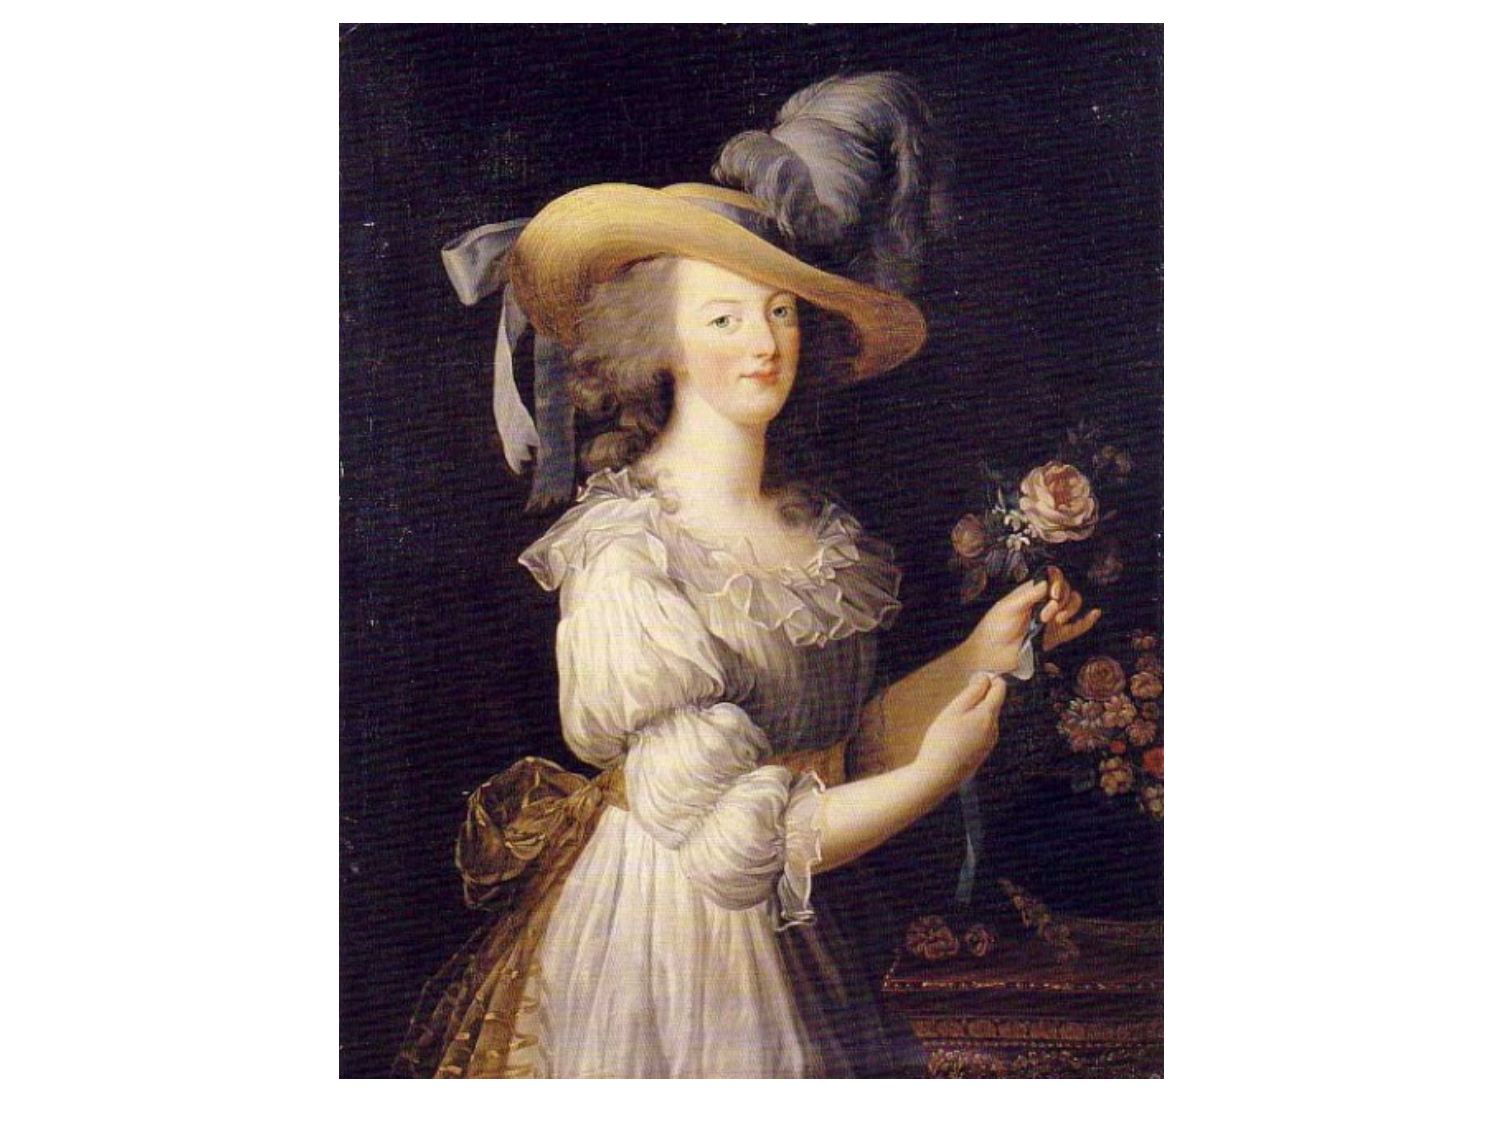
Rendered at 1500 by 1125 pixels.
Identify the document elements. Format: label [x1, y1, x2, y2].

picture [339, 23, 1165, 1079]
